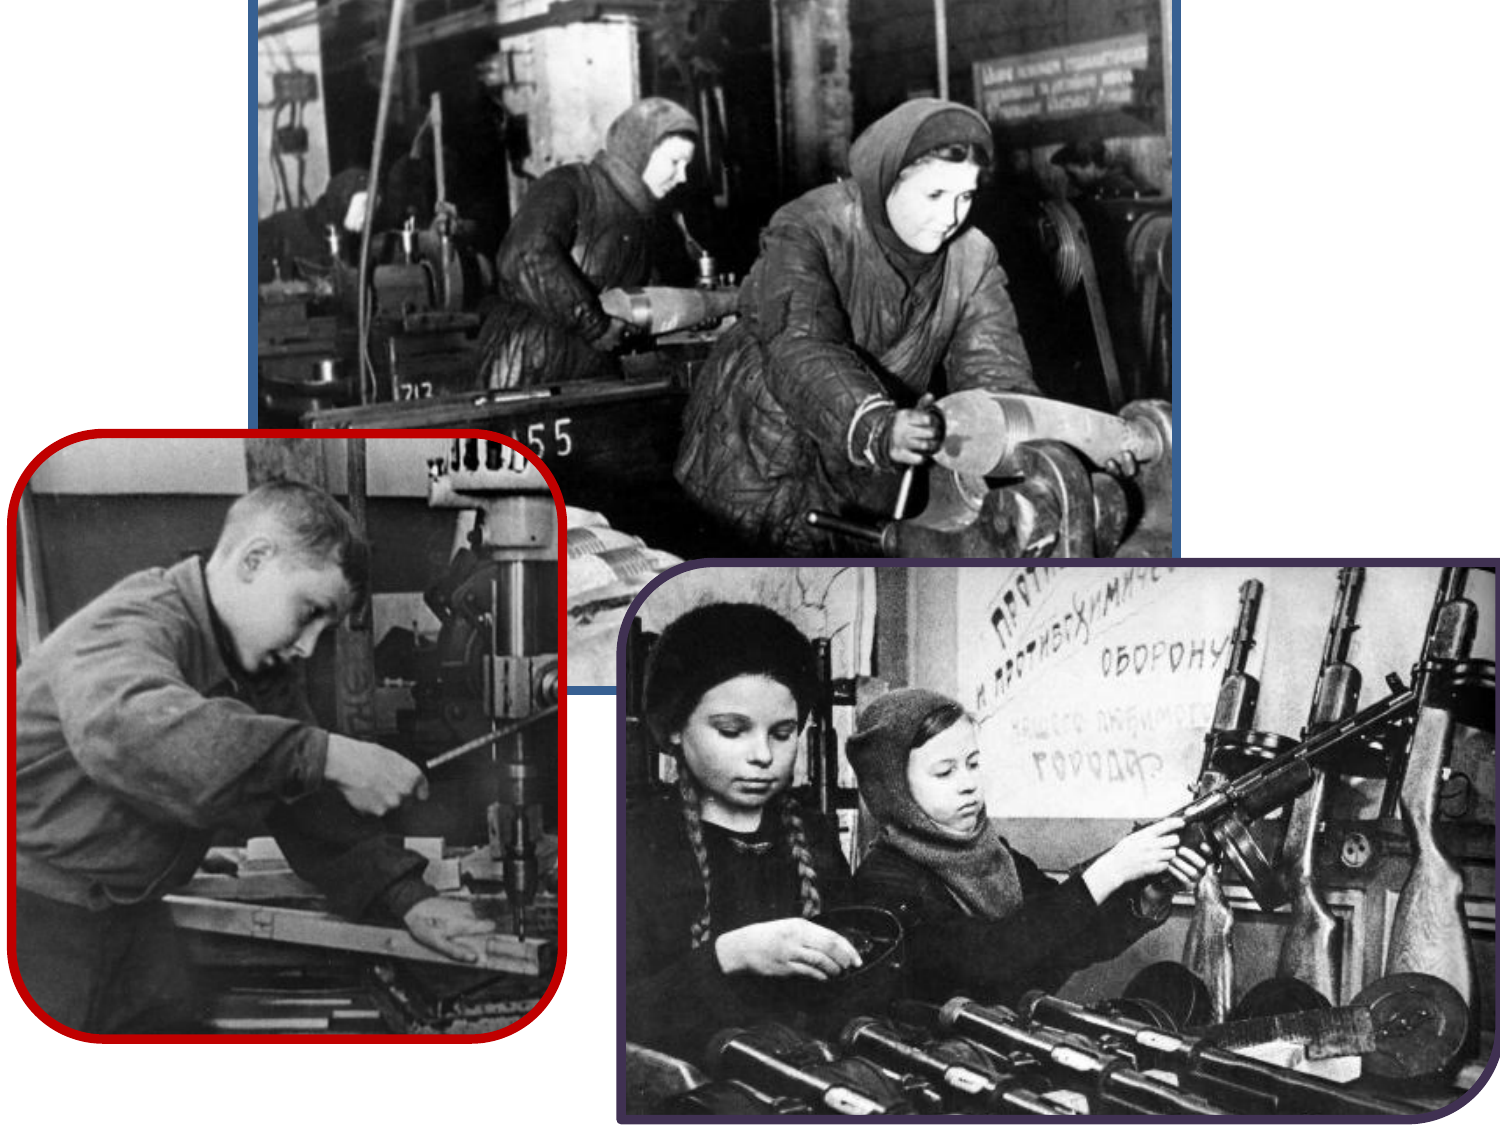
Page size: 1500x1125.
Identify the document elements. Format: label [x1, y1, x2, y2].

list [257, 0, 1173, 686]
picture [620, 562, 1500, 1120]
picture [11, 433, 563, 1040]
